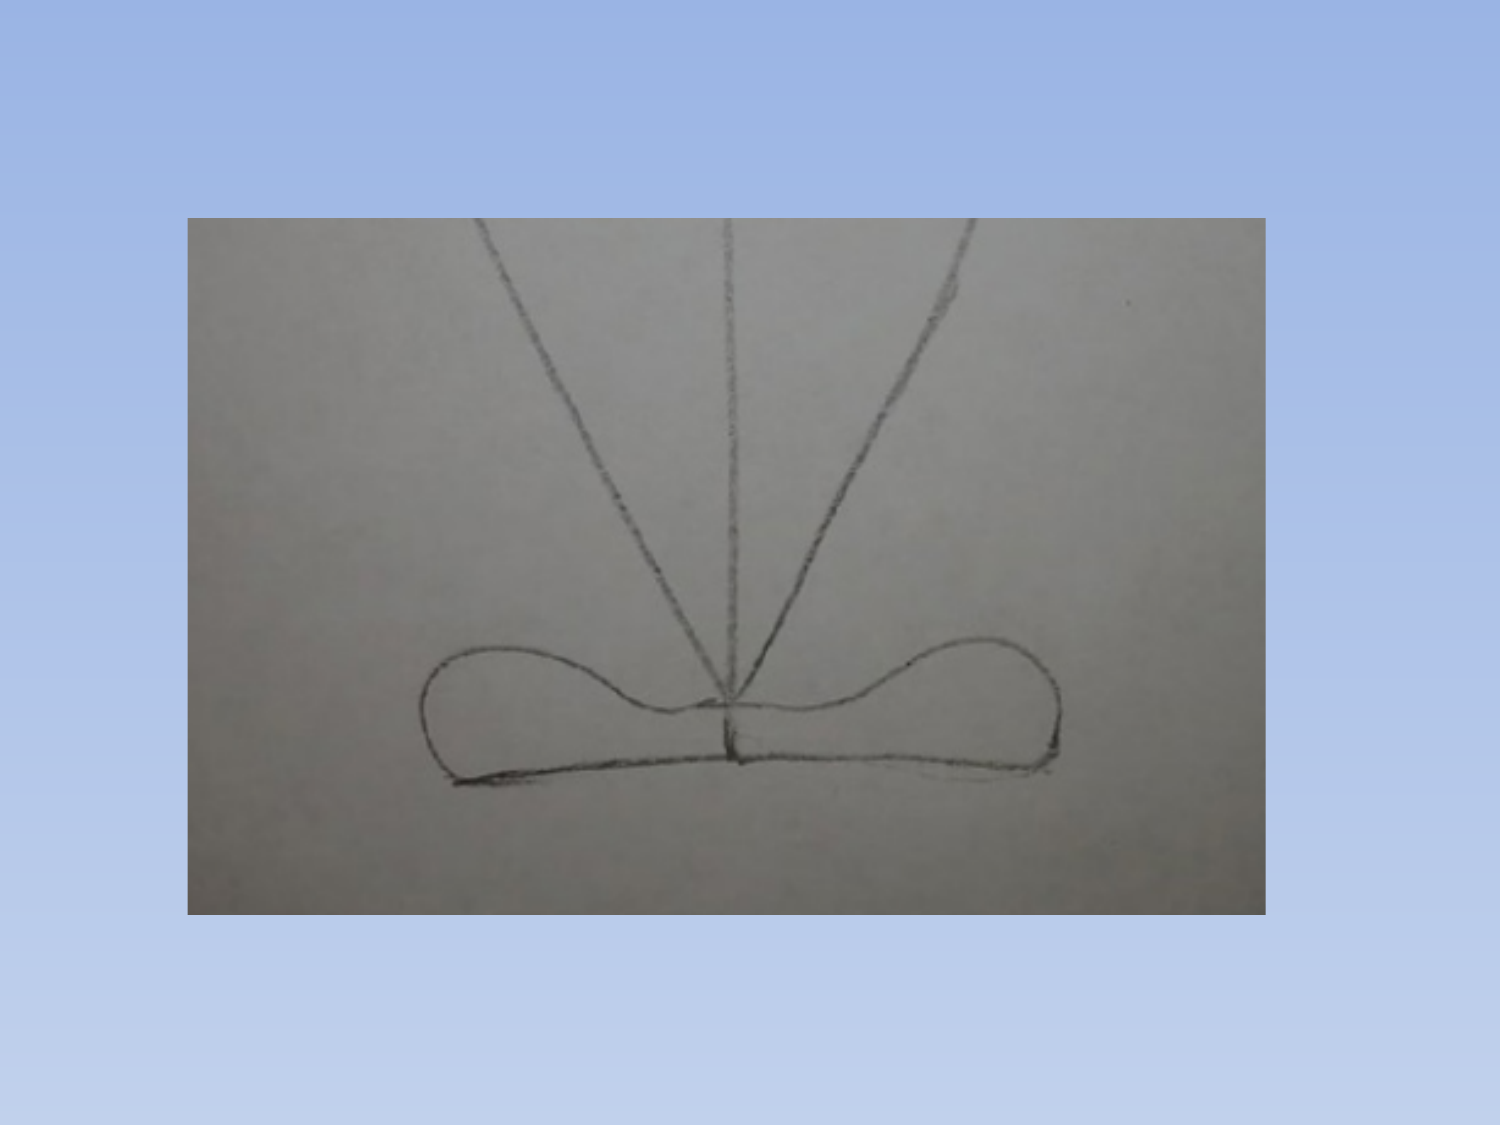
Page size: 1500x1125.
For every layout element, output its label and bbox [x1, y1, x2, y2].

picture [187, 26, 1266, 1106]
